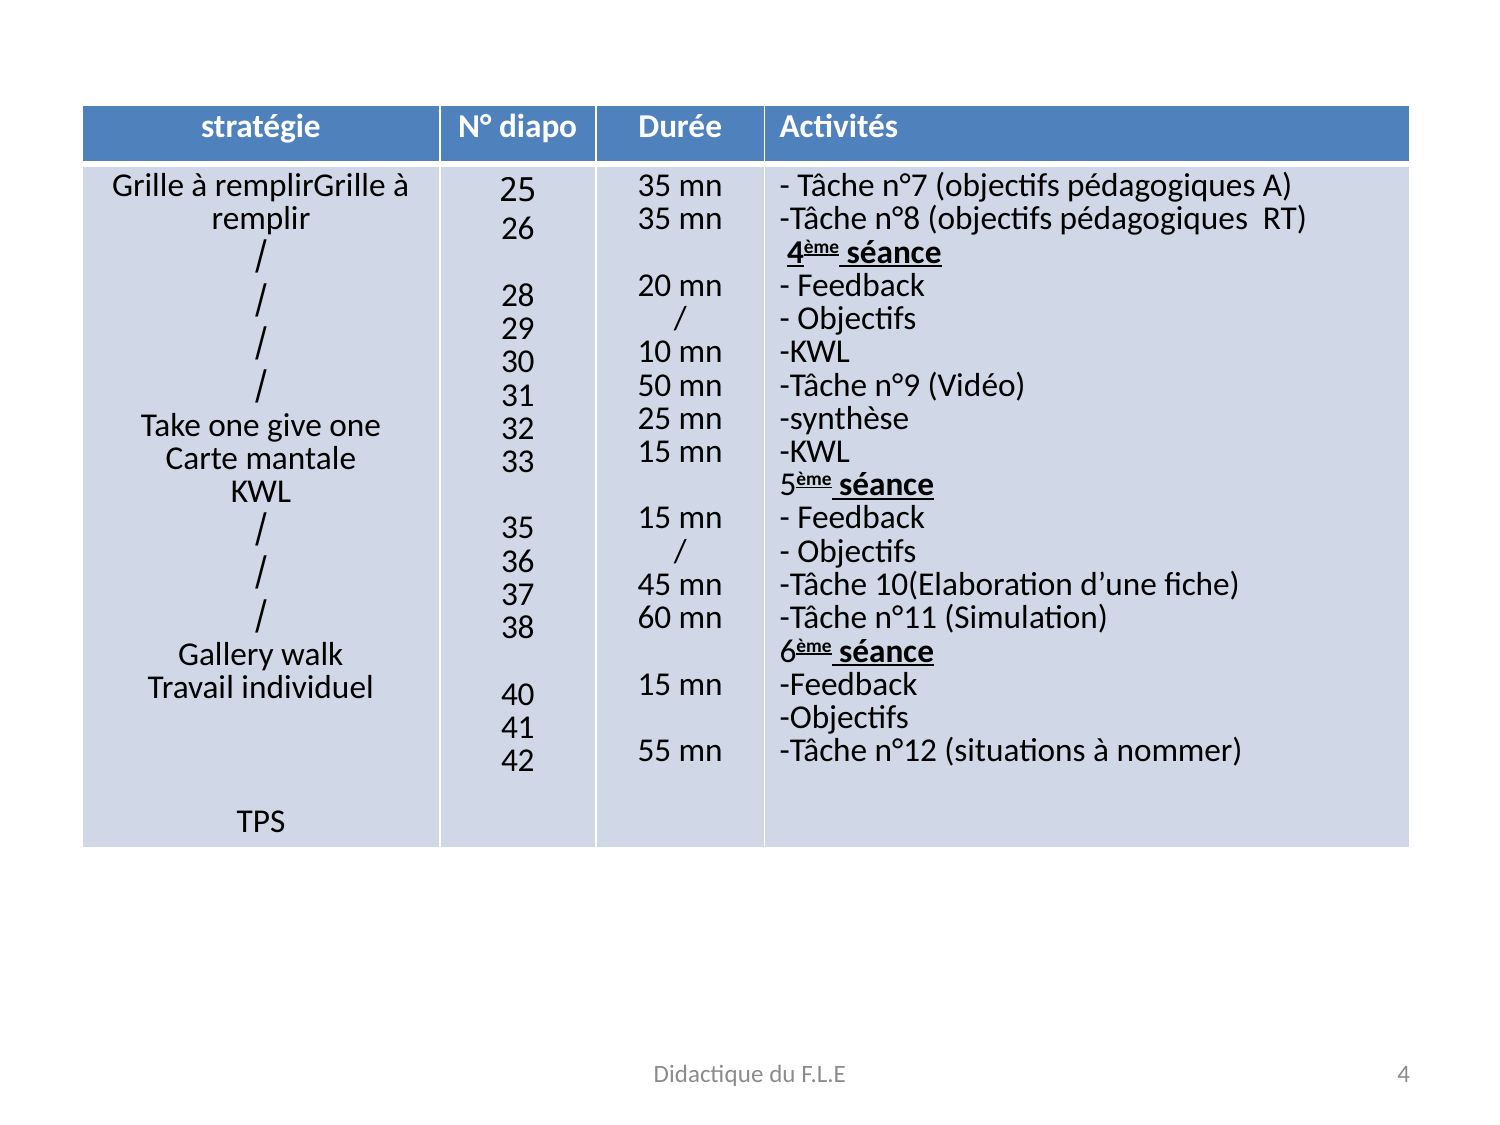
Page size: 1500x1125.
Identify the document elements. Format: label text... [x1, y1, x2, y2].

table_header Activités [765, 106, 1409, 161]
table_cell Grille à remplirGrille à remplir / / / / Take one give one Carte mantale KWL / / / Gallery walk Travail individuel TPS [83, 167, 439, 847]
table_header N° diapo [441, 106, 595, 161]
table_header Durée [597, 106, 764, 161]
slide_number 4 [1074, 1042, 1425, 1103]
table_cell 35 mn 35 mn 20 mn / 10 mn 50 mn 25 mn 15 mn 15 mn / 45 mn 60 mn 15 mn 55 mn [597, 167, 764, 847]
table_cell - Tâche n°7 (objectifs pédagogiques A) -Tâche n°8 (objectifs pédagogiques RT) 4ème séance - Feedback - Objectifs -KWL -Tâche n°9 (Vidéo) -synthèse -KWL 5ème séance - Feedback - Objectifs -Tâche 10(Elaboration d’une fiche) -Tâche n°11 (Simulation) 6ème séance -Feedback -Objectifs -Tâche n°12 (situations à nommer) [765, 167, 1409, 847]
title [75, 45, 1425, 233]
footer Didactique du F.L.E [512, 1042, 988, 1103]
table_header stratégie [83, 106, 439, 161]
table_cell 25 26 28 29 30 31 32 33 35 36 37 38 40 41 42 [441, 167, 595, 847]
